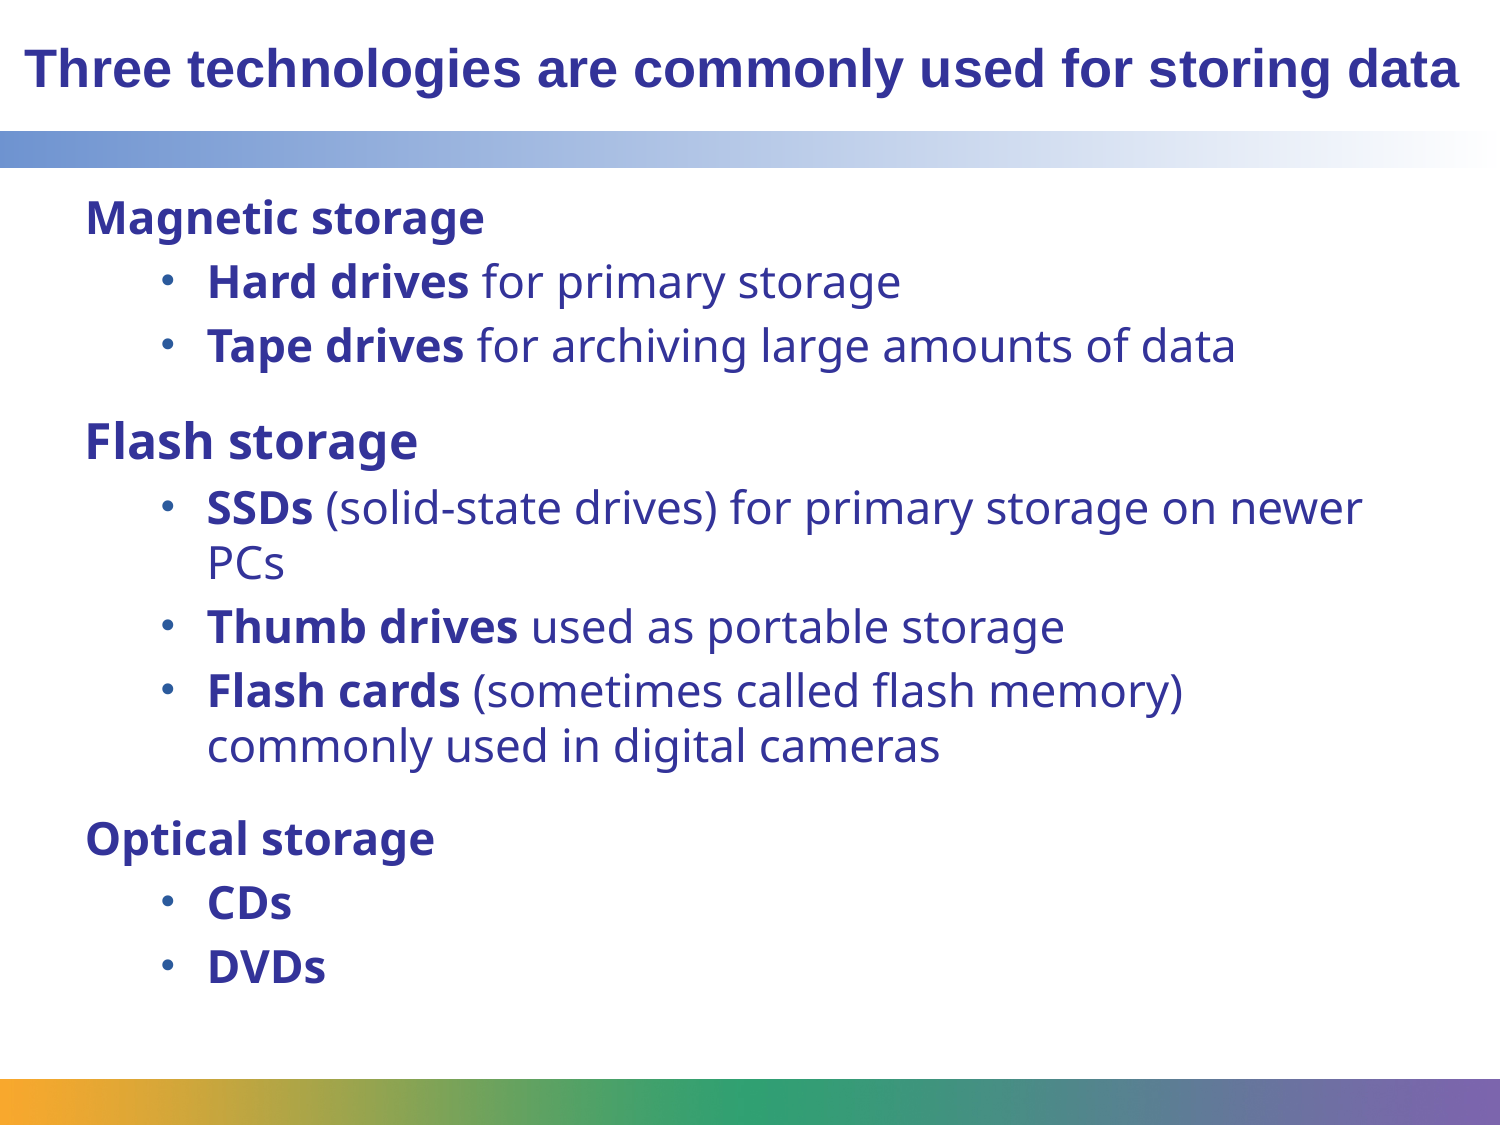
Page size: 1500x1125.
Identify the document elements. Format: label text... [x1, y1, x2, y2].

list Magnetic storage Hard drives for primary storage Tape drives for archiving large amounts of data Flash storage SSDs (solid-state drives) for primary storage on newer PCs Thumb drives used as portable storage Flash cards (sometimes called flash memory) commonly used in digital cameras Optical storage CDs DVDs [69, 180, 1433, 1029]
picture [0, 1079, 1500, 1125]
title Three technologies are commonly used for storing data [9, 0, 1500, 136]
